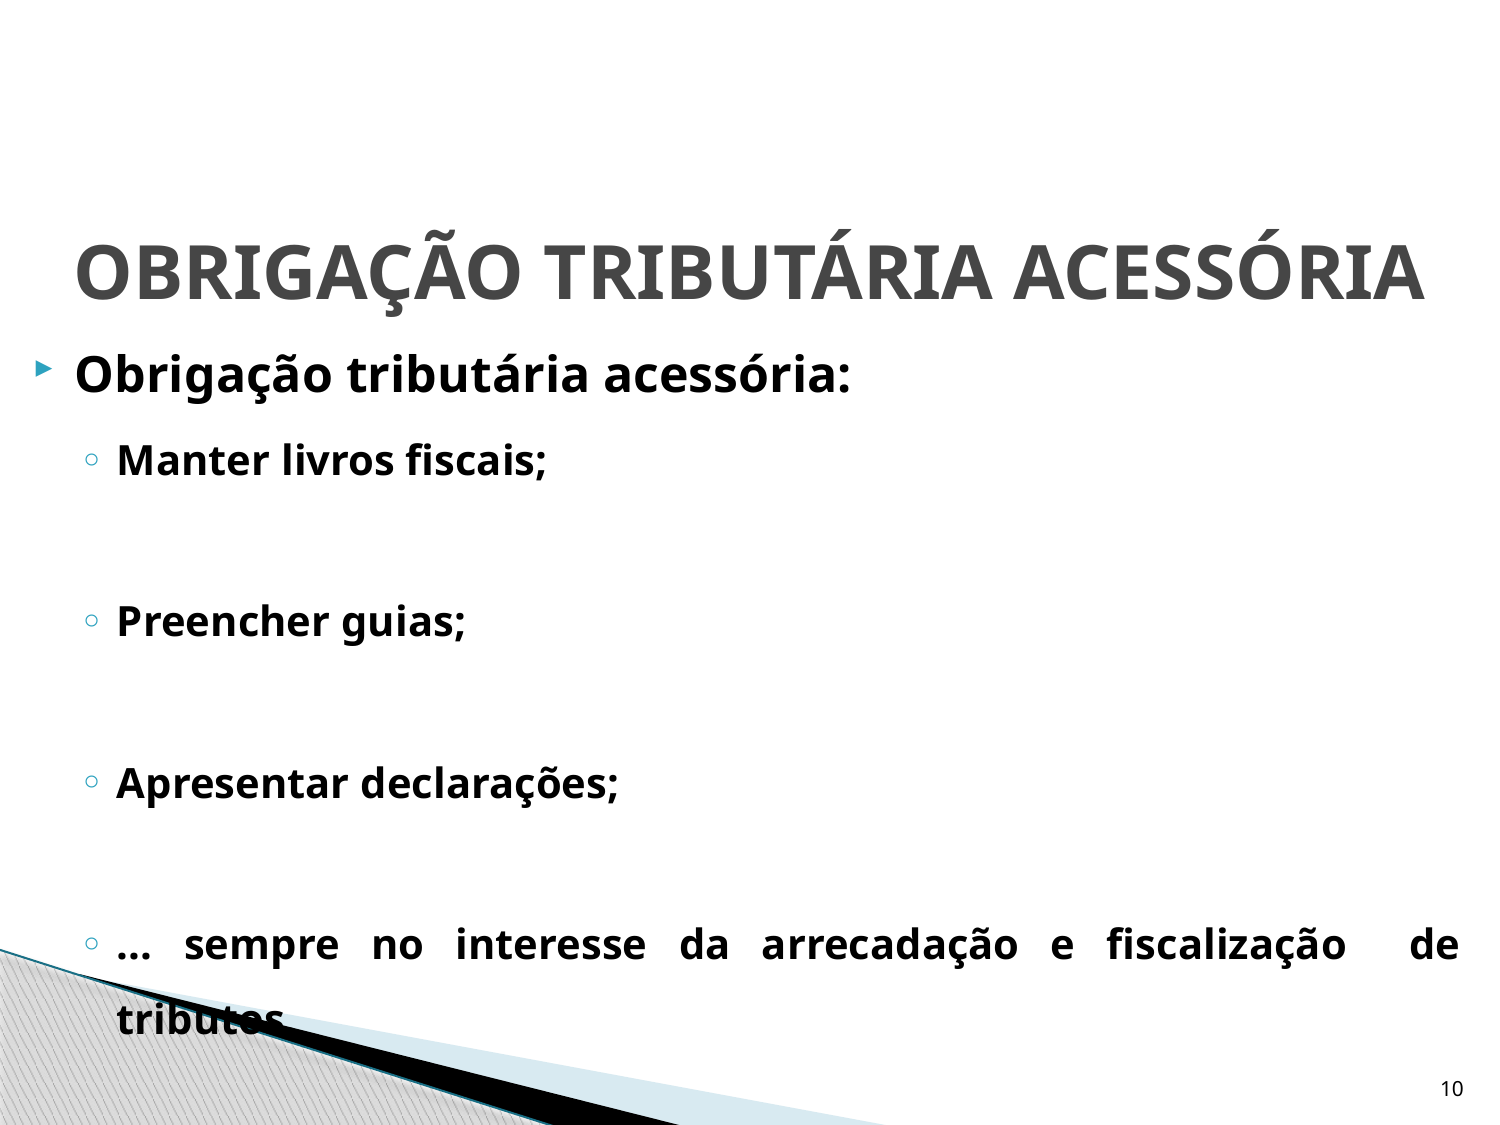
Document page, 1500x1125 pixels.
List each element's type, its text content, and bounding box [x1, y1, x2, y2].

list Obrigação tributária acessória: Manter livros fiscais; Preencher guias; Apresentar declarações; ... sempre no interesse da arrecadação e fiscalização de tributos. [0, 304, 1477, 1125]
title OBRIGAÇÃO TRIBUTÁRIA ACESSÓRIA [0, 234, 1500, 305]
